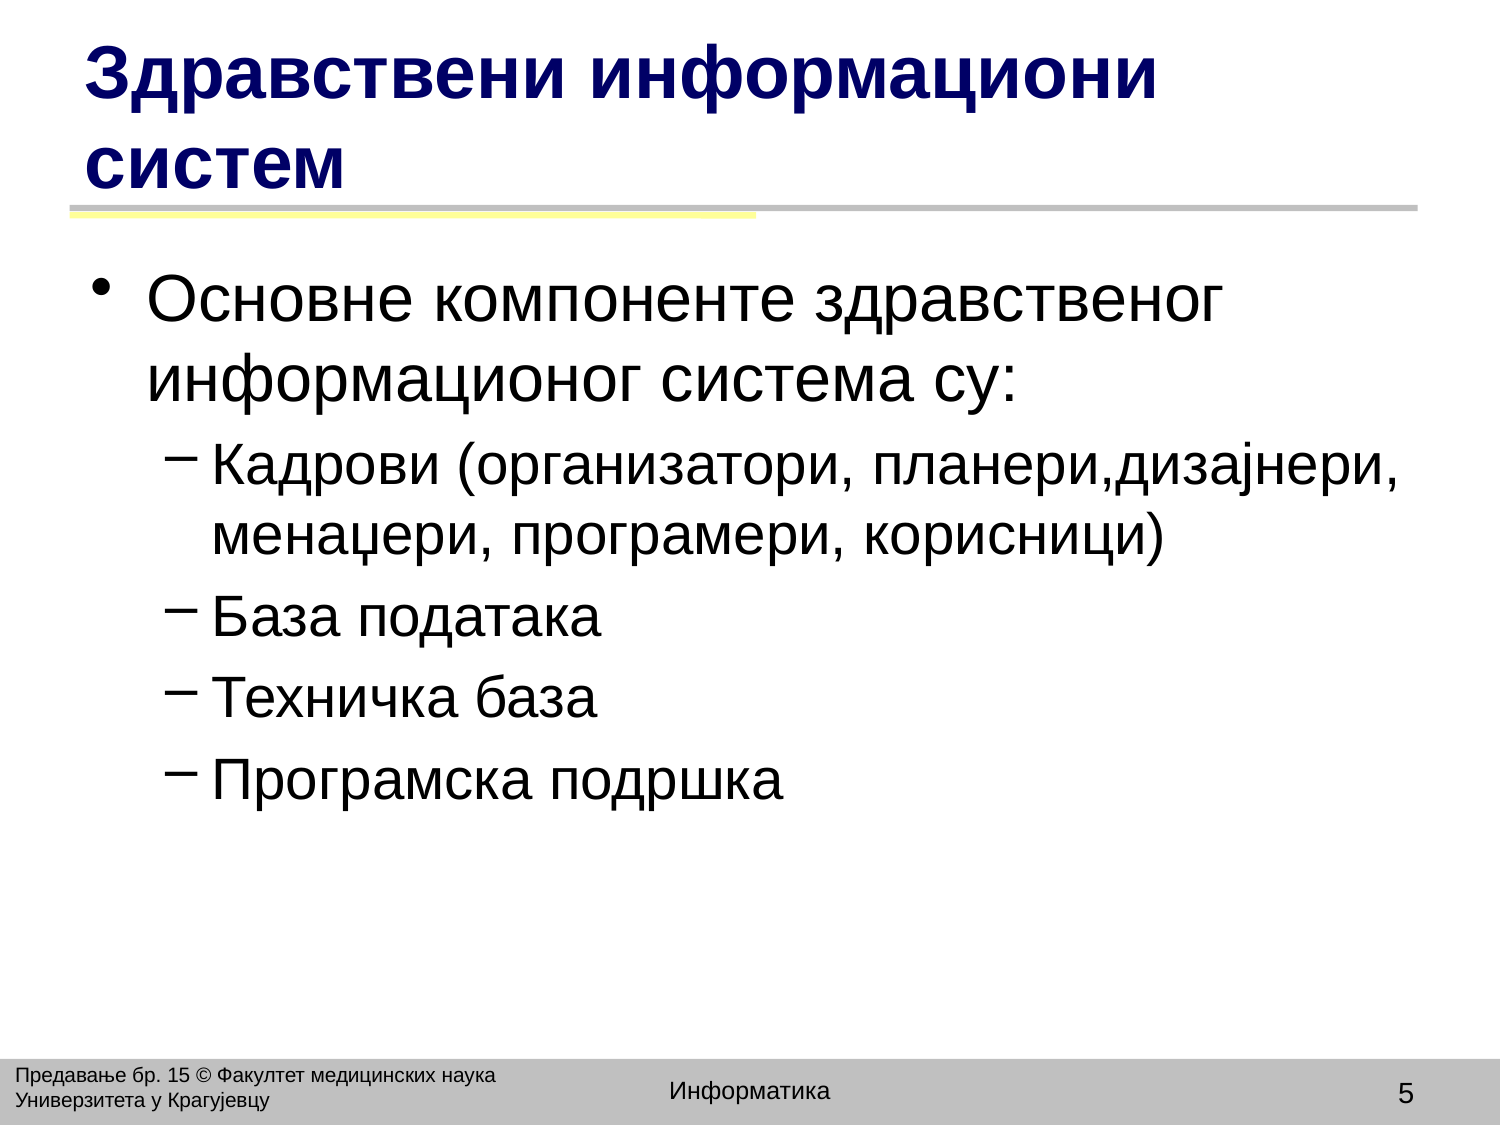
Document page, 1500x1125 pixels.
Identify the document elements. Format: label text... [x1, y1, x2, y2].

title Здравствени информациони систем [69, 19, 1426, 208]
slide_number Предавање бр. 15 © Факултет медицинских наука Универзитета у Крагујевцу [0, 1053, 634, 1108]
slide_number 5 [1079, 1066, 1430, 1125]
footer Информатика [512, 1066, 988, 1125]
list Основне компоненте здравственог информационог система су: Кадрови (организатори, планери,дизајнери, менаџери, програмери, корисници) База података Техничка база Програмска подршка [74, 246, 1426, 1023]
